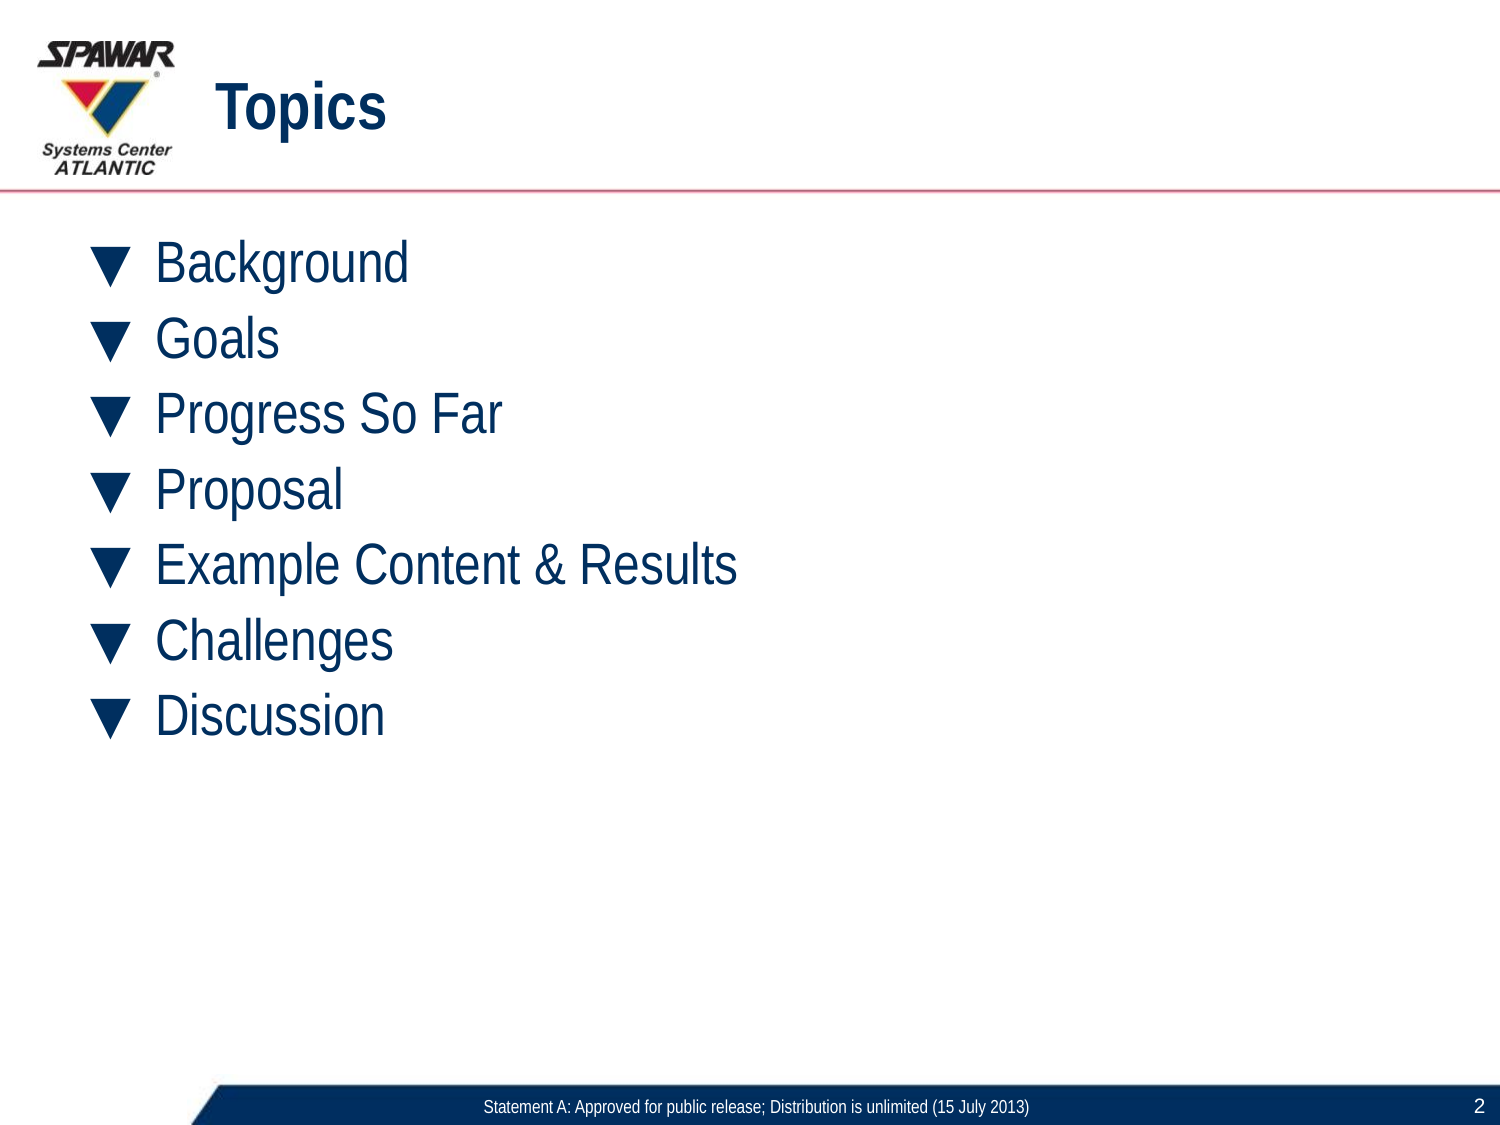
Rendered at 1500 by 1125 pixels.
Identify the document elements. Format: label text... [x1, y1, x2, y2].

picture [187, 1074, 1500, 1125]
list Background Goals Progress So Far Proposal Example Content & Results Challenges Discussion [74, 224, 1426, 1051]
picture [0, 187, 1500, 200]
picture [37, 41, 175, 175]
title Topics [199, 37, 1426, 181]
